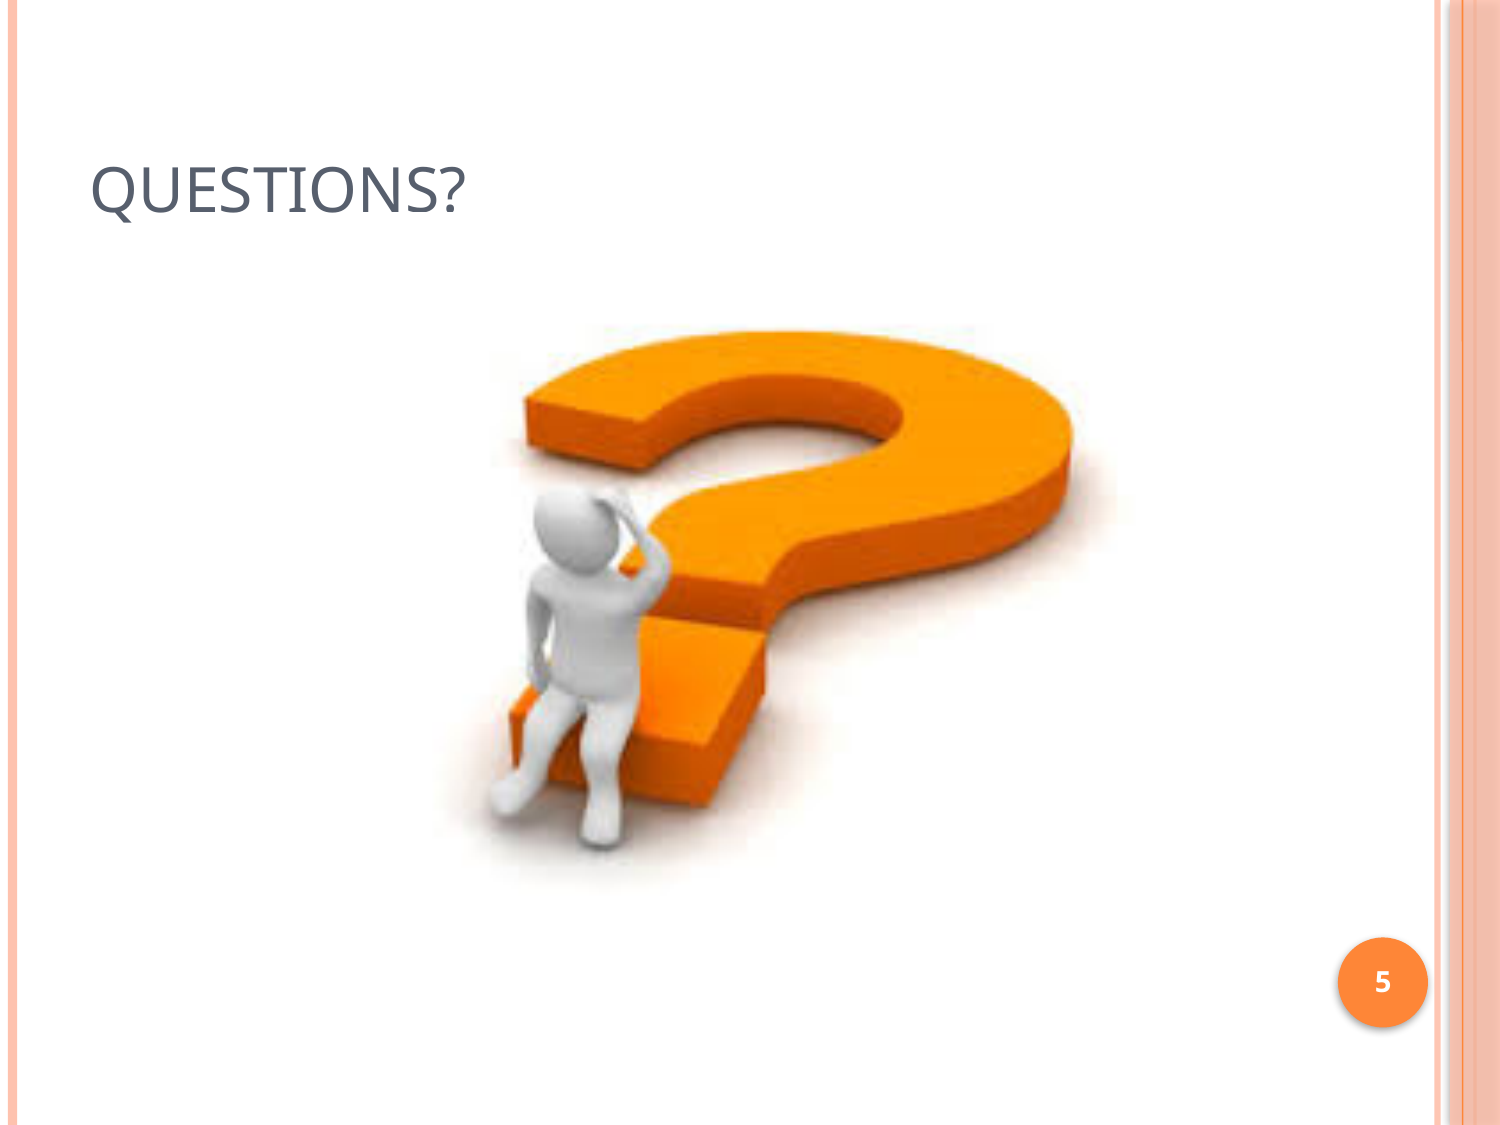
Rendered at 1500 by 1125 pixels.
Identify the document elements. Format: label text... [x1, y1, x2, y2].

title Questions? [75, 45, 1300, 233]
slide_number 5 [1333, 940, 1434, 1027]
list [349, 211, 1151, 1013]
